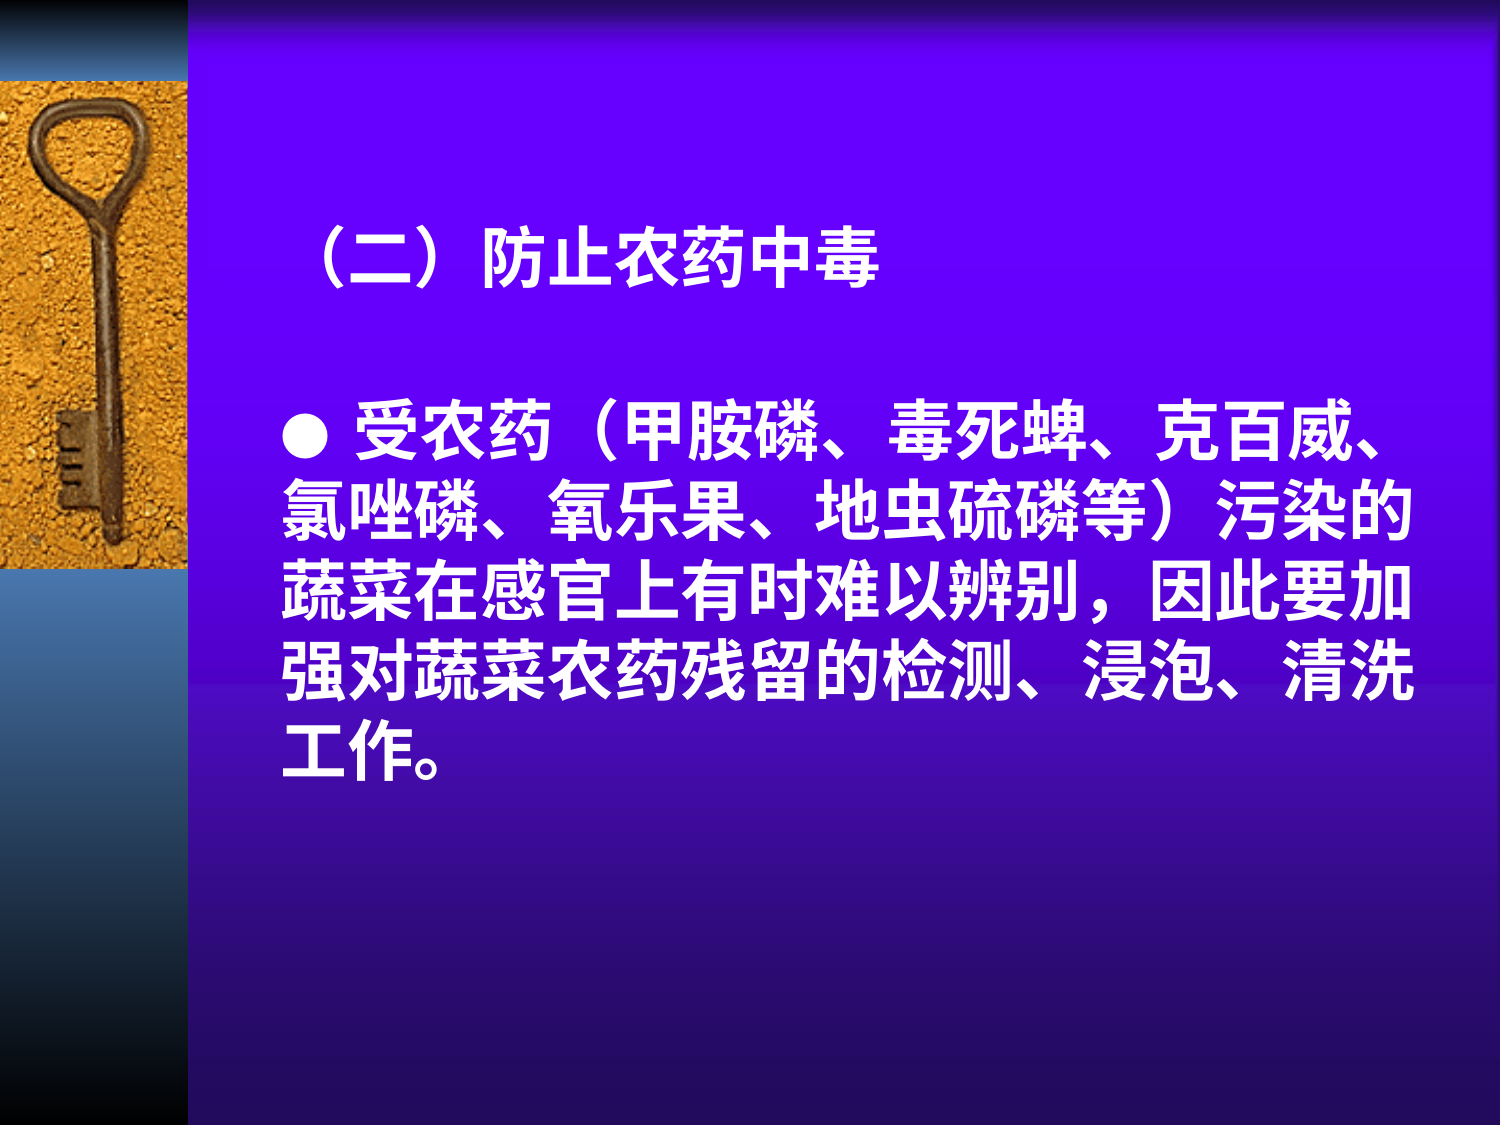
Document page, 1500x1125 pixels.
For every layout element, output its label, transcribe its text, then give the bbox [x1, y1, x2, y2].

picture [0, 0, 1500, 1125]
text_box （二）防止农药中毒 ● 受农药（甲胺磷、毒死蜱、克百威、氯唑磷、氧乐果、地虫硫磷等）污染的蔬菜在感官上有时难以辨别，因此要加强对蔬菜农药残留的检测、浸泡、清洗工作。 [265, 208, 1459, 936]
